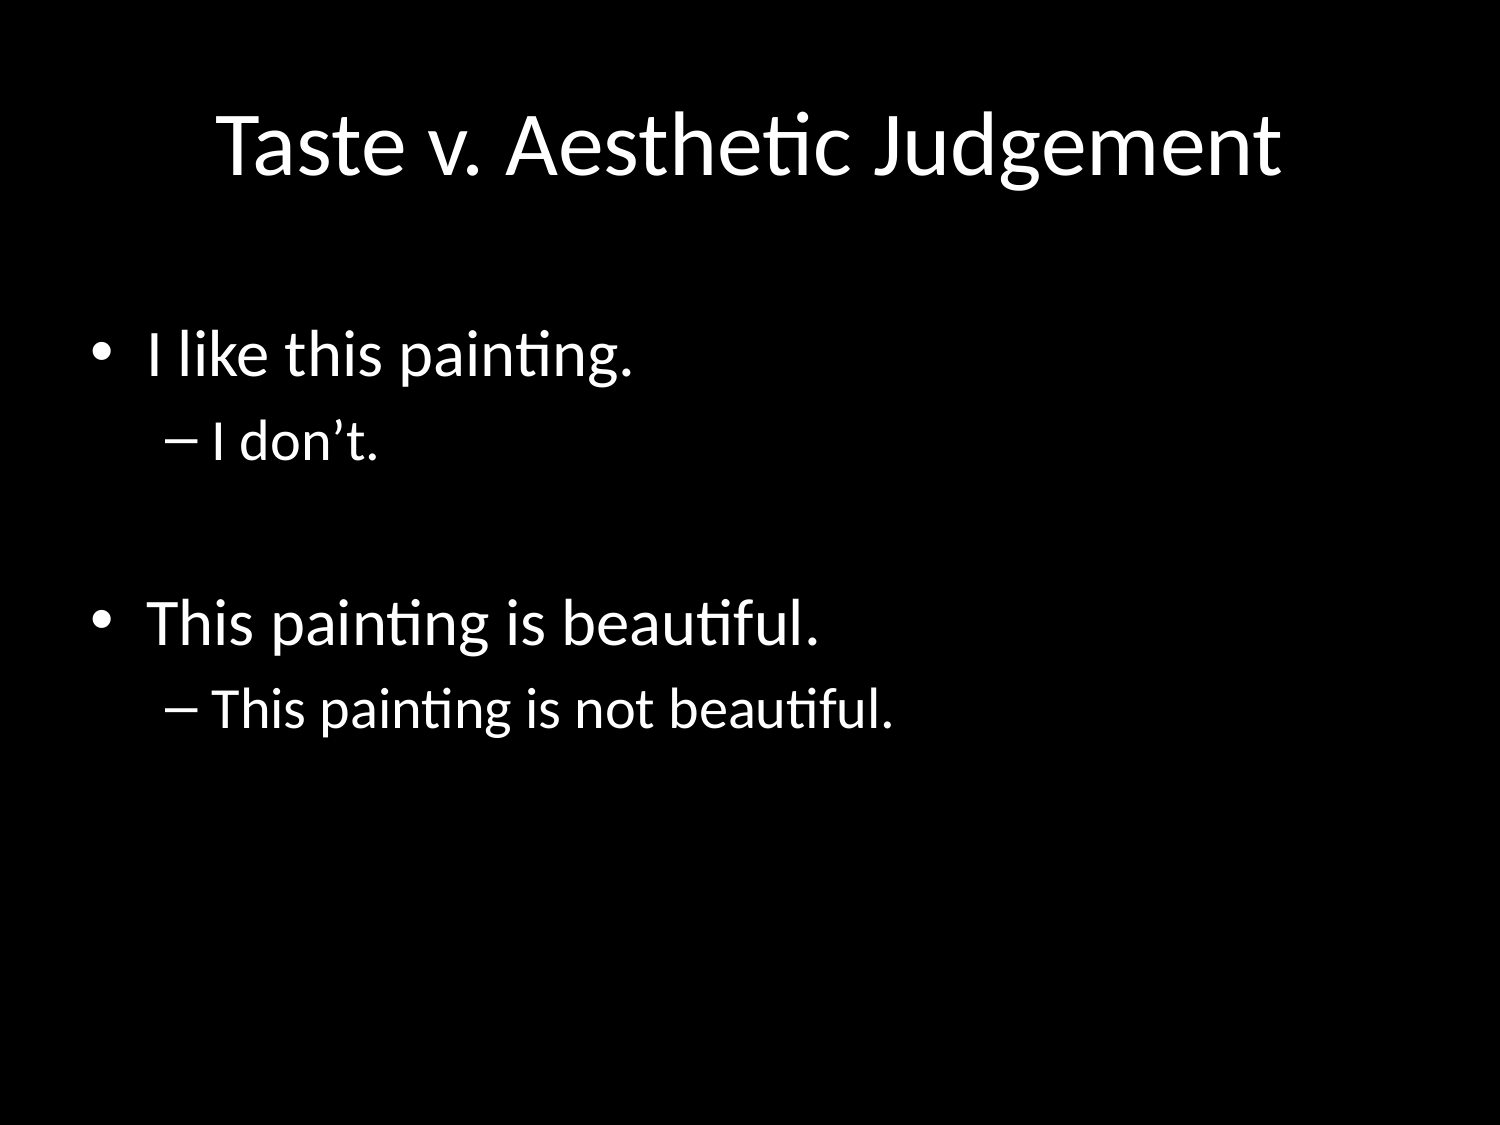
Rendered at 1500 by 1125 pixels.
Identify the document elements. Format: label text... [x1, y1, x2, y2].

list I like this painting. I don’t. This painting is beautiful. This painting is not beautiful. [75, 302, 1425, 1005]
title Taste v. Aesthetic Judgement [75, 45, 1425, 233]
